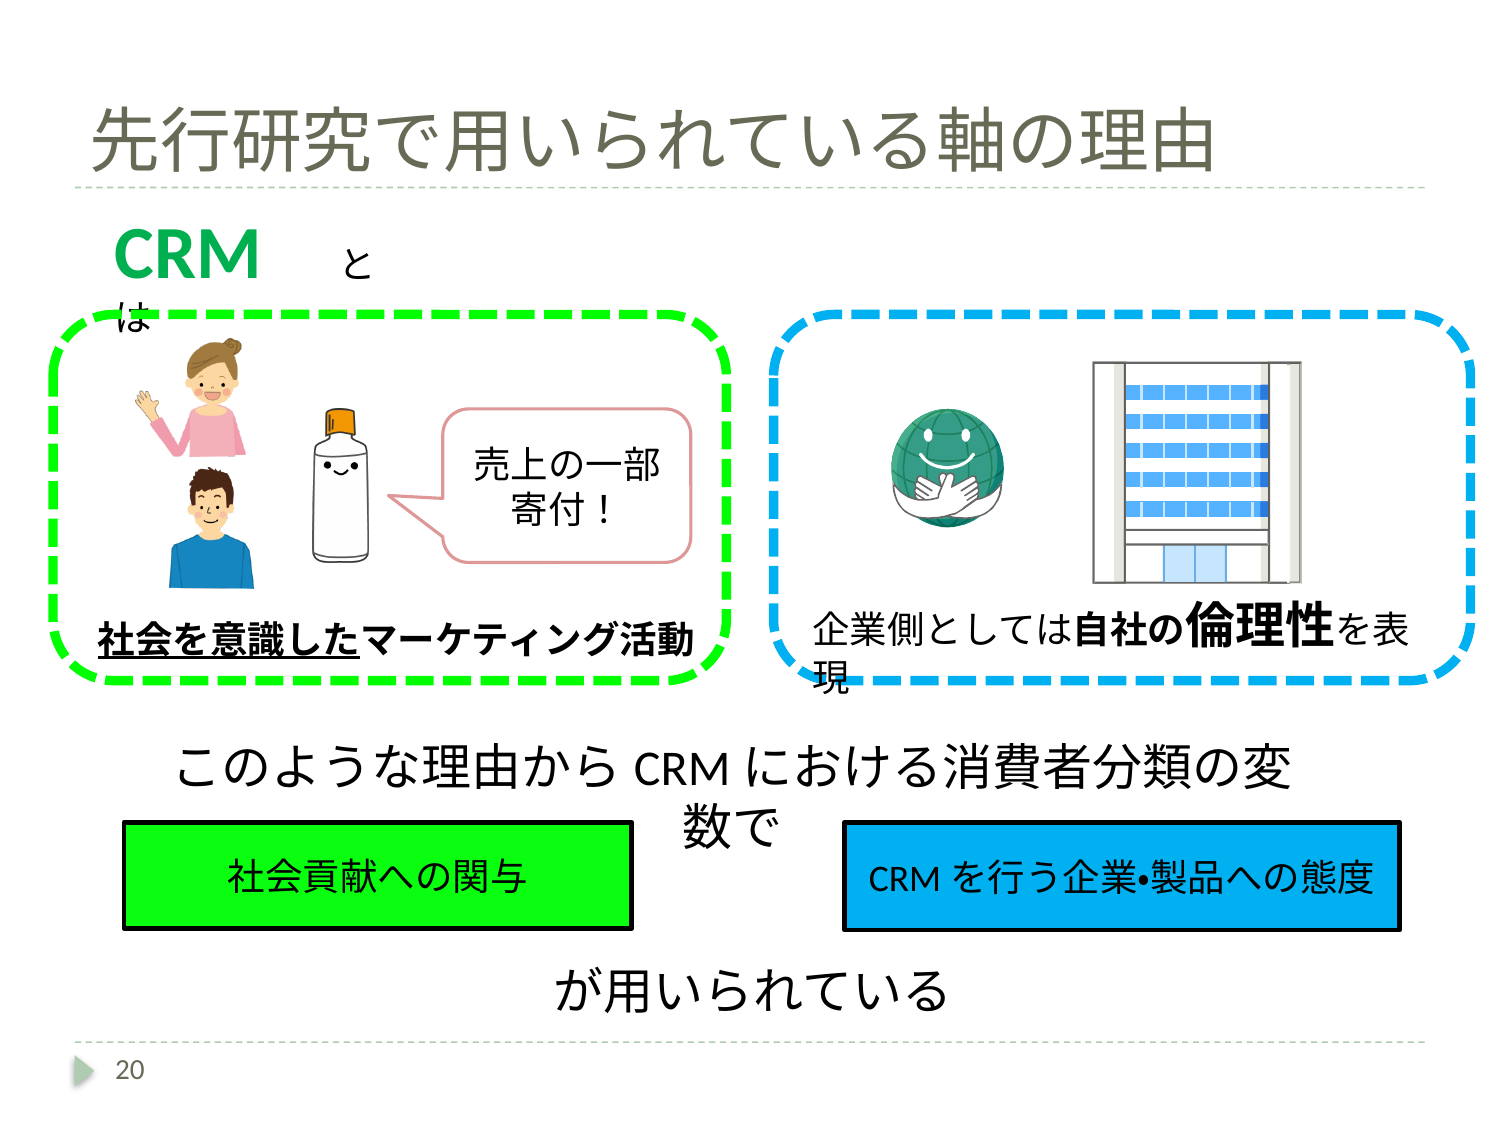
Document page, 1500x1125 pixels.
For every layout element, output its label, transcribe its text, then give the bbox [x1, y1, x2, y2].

title 先行研究で用いられている軸の理由 [75, 24, 1425, 188]
text_box CRMを行う企業・製品への態度 [843, 821, 1401, 932]
text_box 社会貢献への関与 [122, 821, 633, 930]
slide_number 20 [100, 1042, 426, 1103]
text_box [773, 314, 1471, 681]
text_box このような理由からCRMにおける消費者分類の変数で [135, 727, 1329, 863]
text_box が用いられている [538, 952, 967, 1027]
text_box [52, 314, 727, 681]
text_box CRM とは [100, 196, 408, 314]
